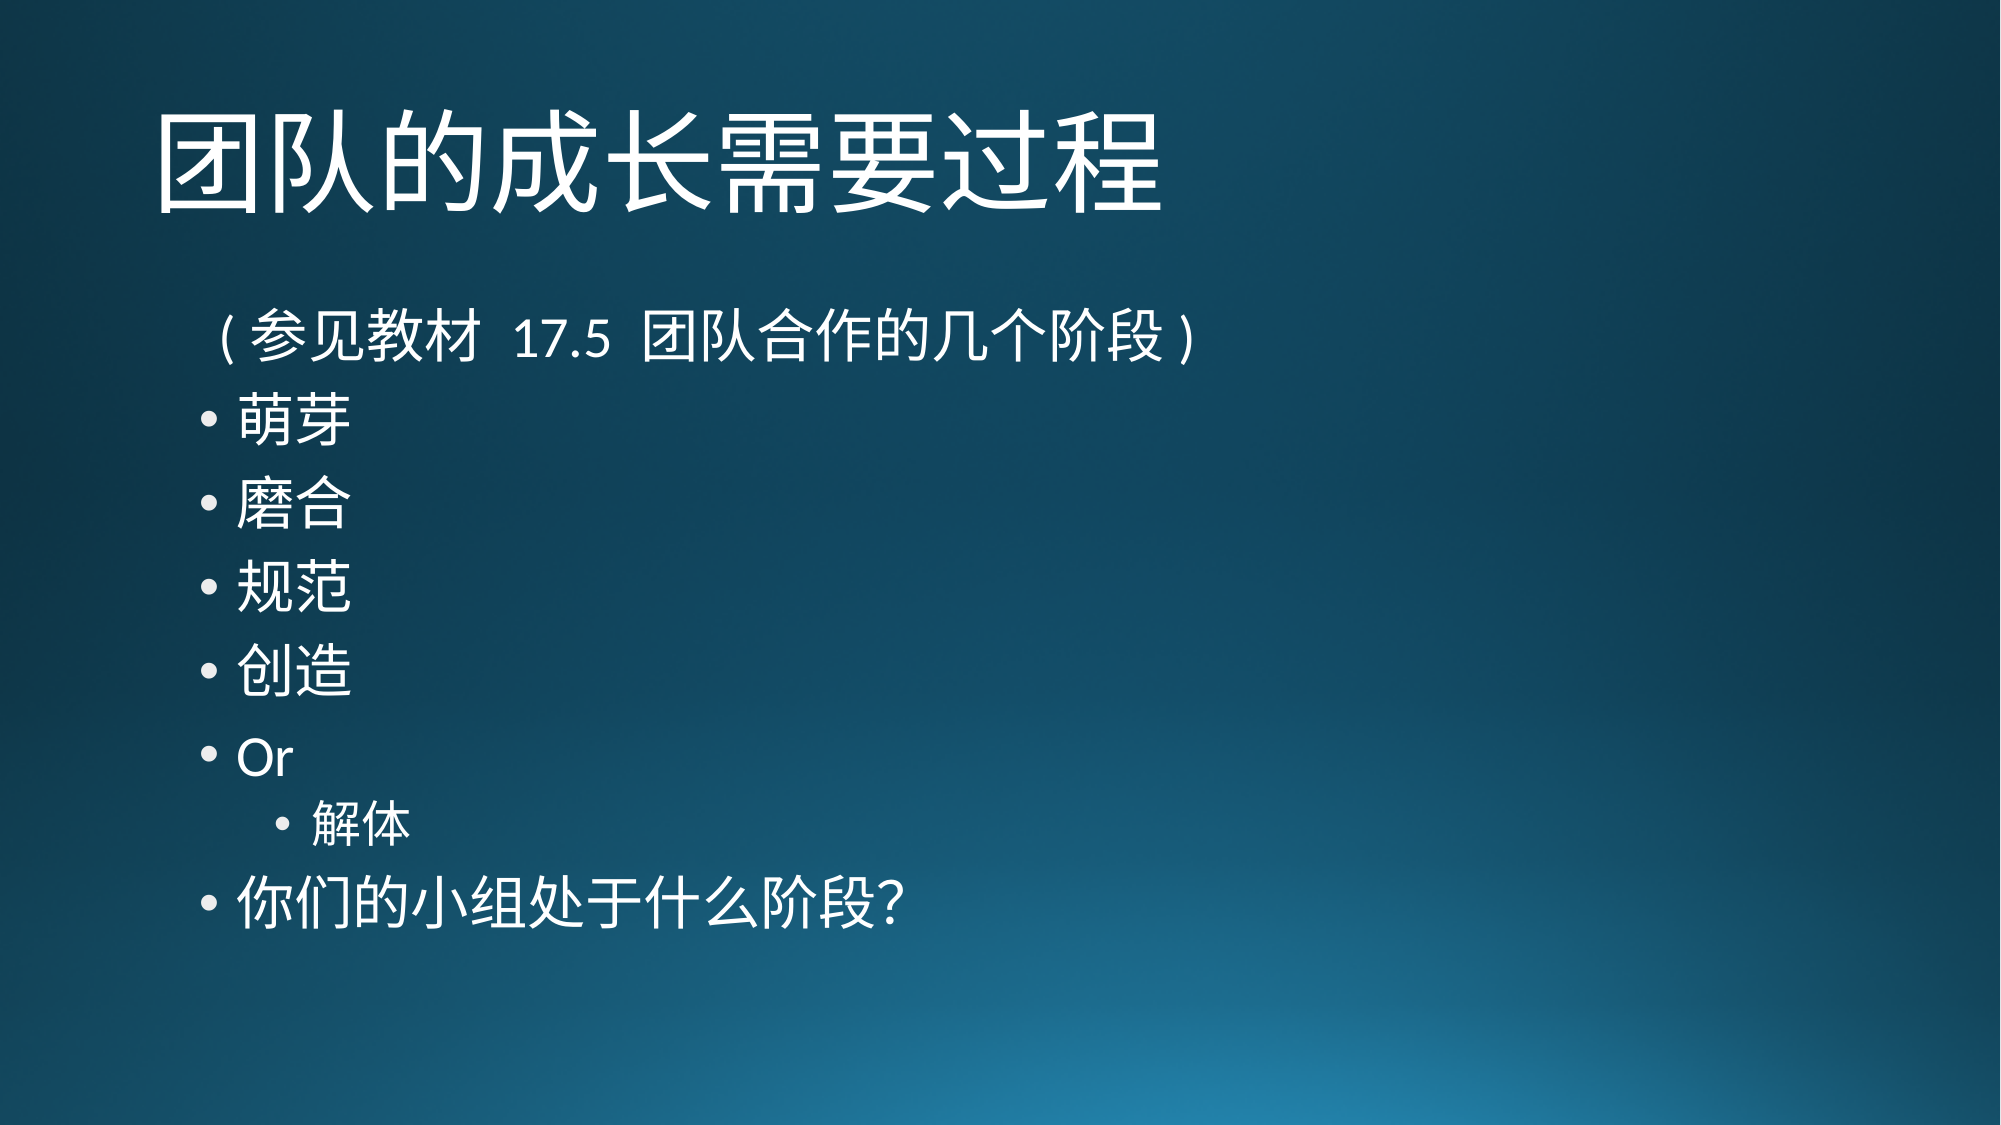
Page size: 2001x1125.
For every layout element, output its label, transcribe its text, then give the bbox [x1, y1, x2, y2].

list (参见教材 17.5 团队合作的几个阶段) 萌芽 磨合 规范 创造 Or 解体 你们的小组处于什么阶段？ [183, 299, 1863, 1014]
picture [0, 0, 2001, 1125]
title 团队的成长需要过程 [137, 59, 1863, 278]
